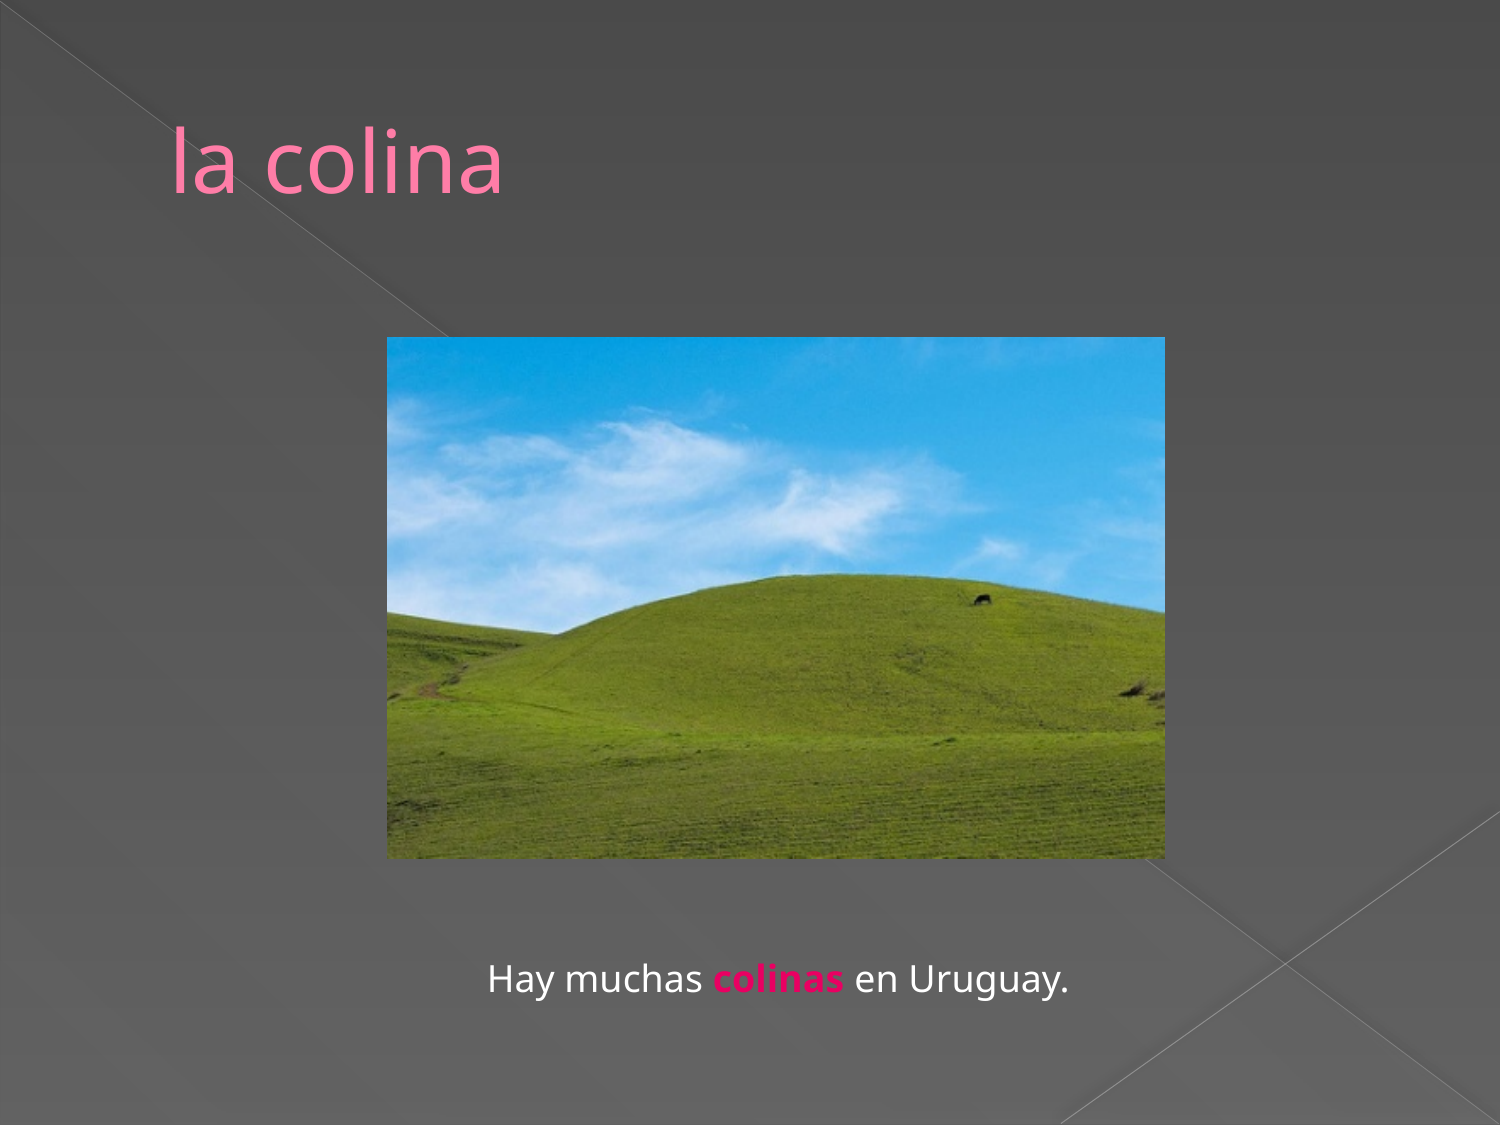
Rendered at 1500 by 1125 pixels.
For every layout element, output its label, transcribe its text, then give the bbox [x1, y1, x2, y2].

title la colina [75, 43, 1425, 274]
text_box Hay muchas colinas en Uruguay. [183, 948, 1384, 1008]
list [387, 337, 1166, 859]
